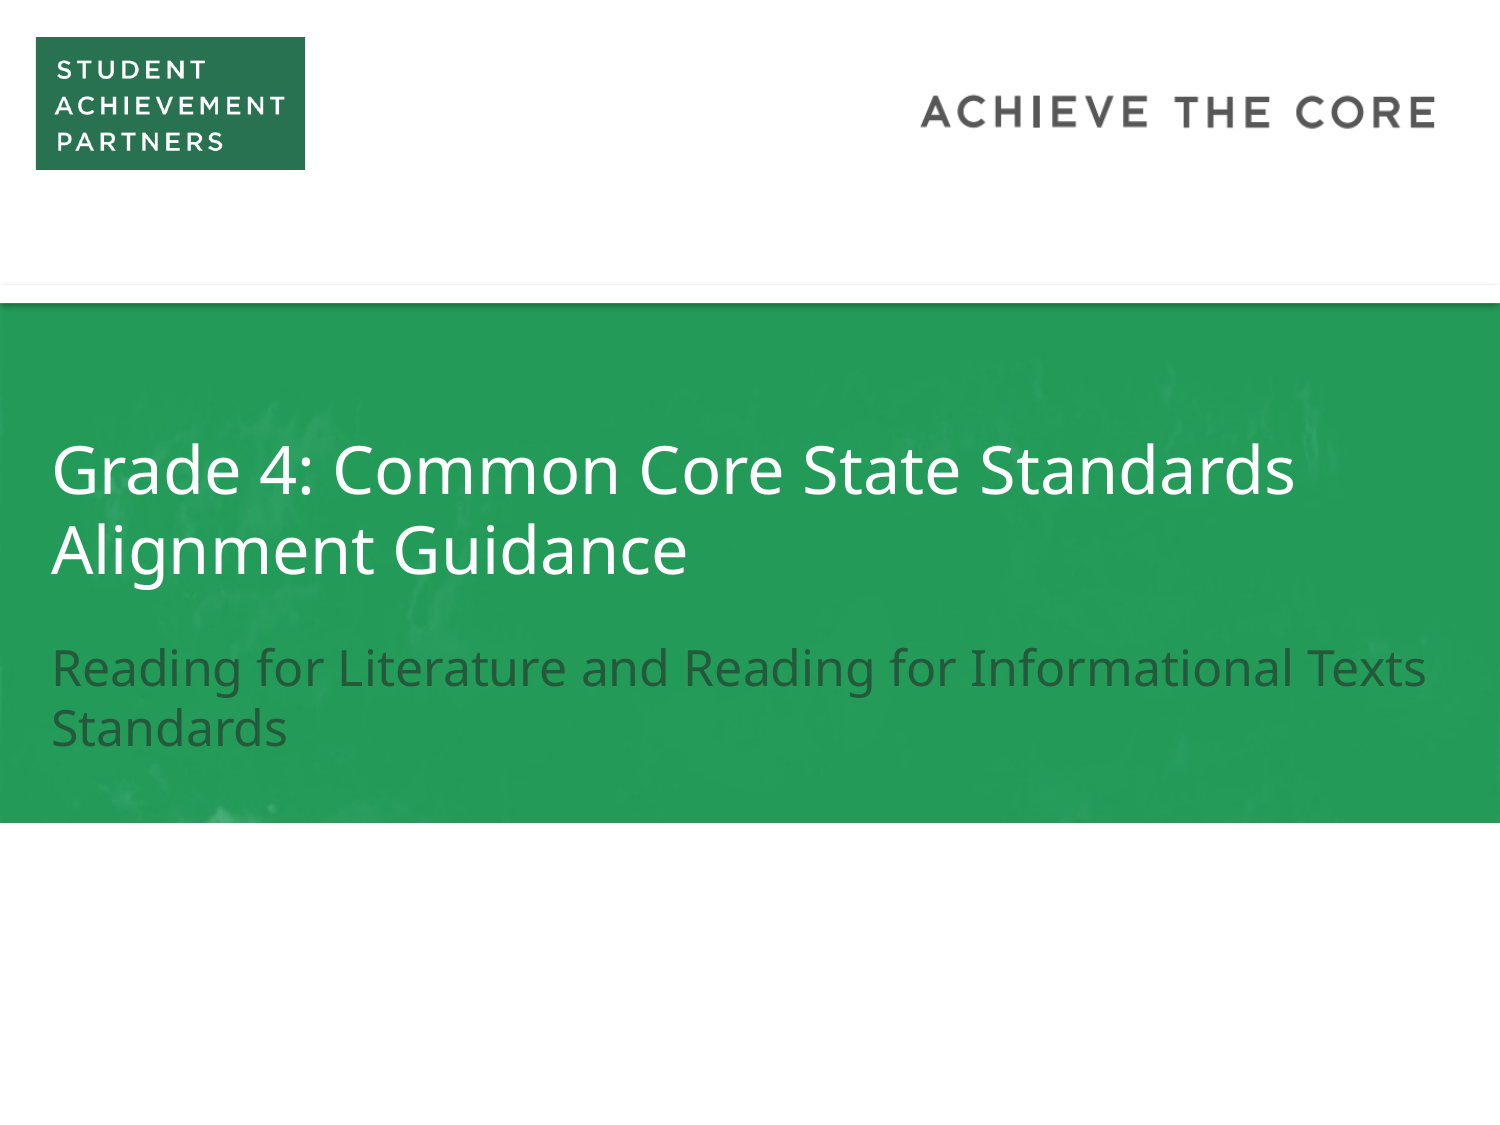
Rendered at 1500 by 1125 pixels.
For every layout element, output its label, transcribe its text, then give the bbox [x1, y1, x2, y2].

picture [0, 304, 1500, 823]
subtitle Reading for Literature and Reading for Informational Texts Standards [35, 629, 1478, 760]
title Grade 4: Common Core State Standards Alignment Guidance [35, 387, 1478, 629]
